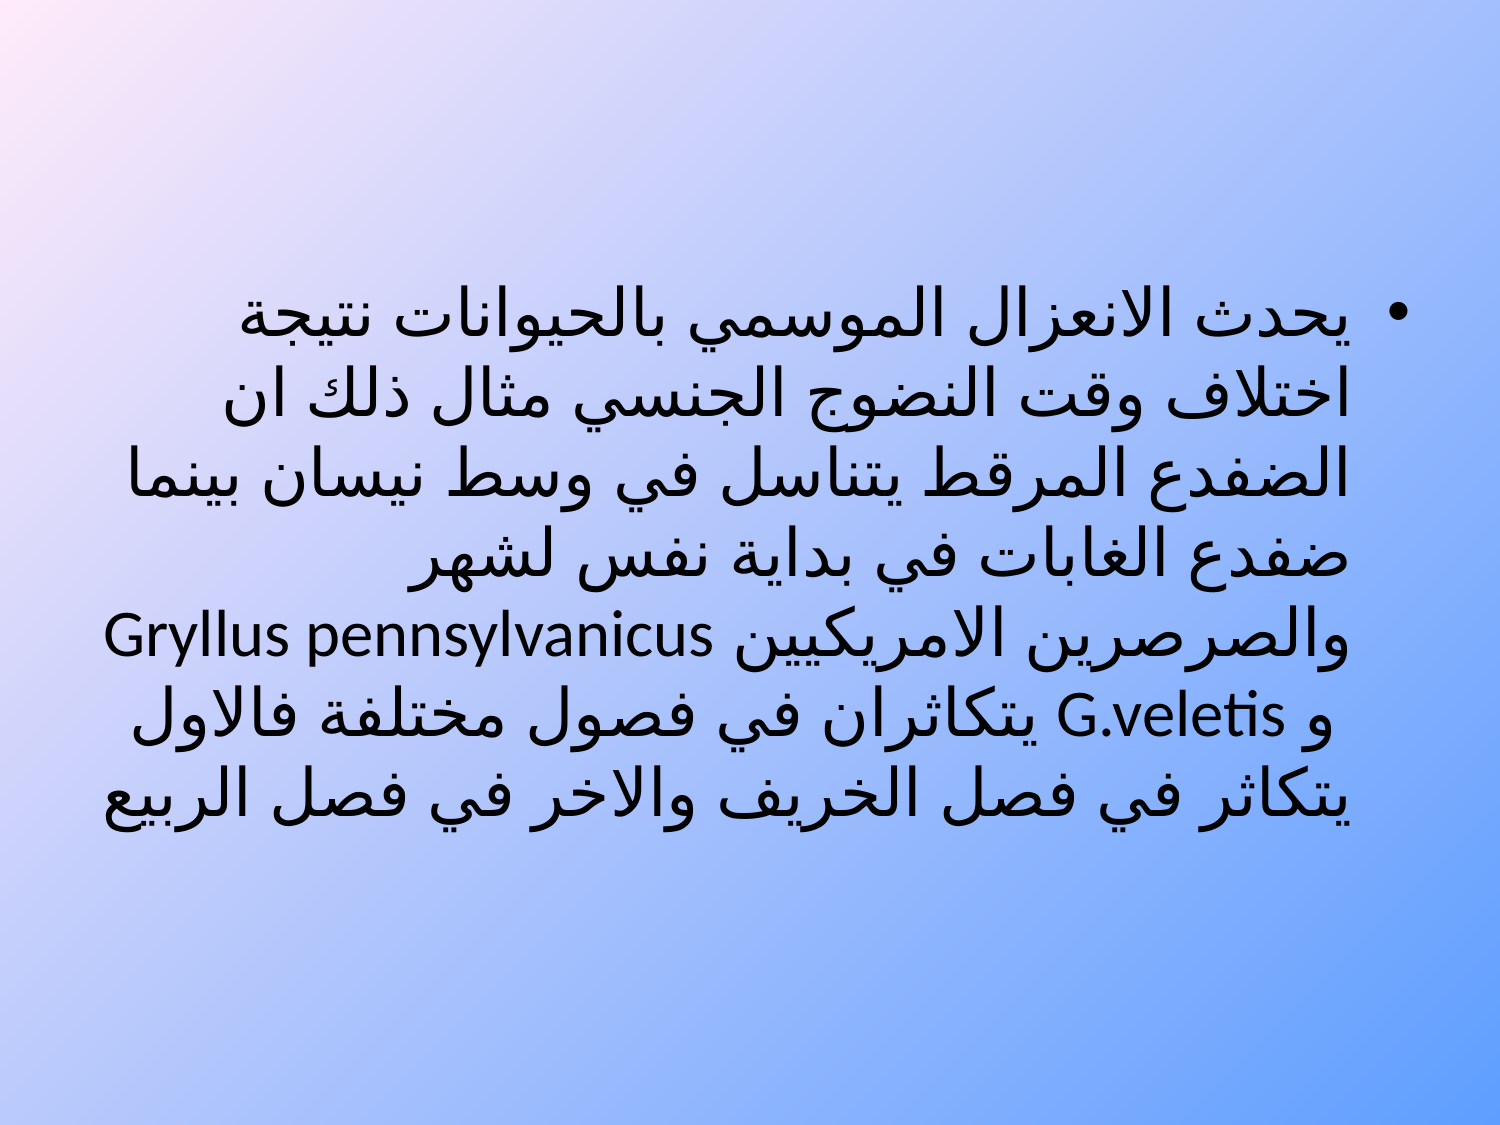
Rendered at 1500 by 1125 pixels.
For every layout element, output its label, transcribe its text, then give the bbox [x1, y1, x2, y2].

list يحدث الانعزال الموسمي بالحيوانات نتيجة اختلاف وقت النضوج الجنسي مثال ذلك ان الضفدع المرقط يتناسل في وسط نيسان بينما ضفدع الغابات في بداية نفس لشهر والصرصرين الامريكيين Gryllus pennsylvanicus و G.veletis يتكاثران في فصول مختلفة فالاول يتكاثر في فصل الخريف والاخر في فصل الربيع [75, 262, 1425, 1005]
